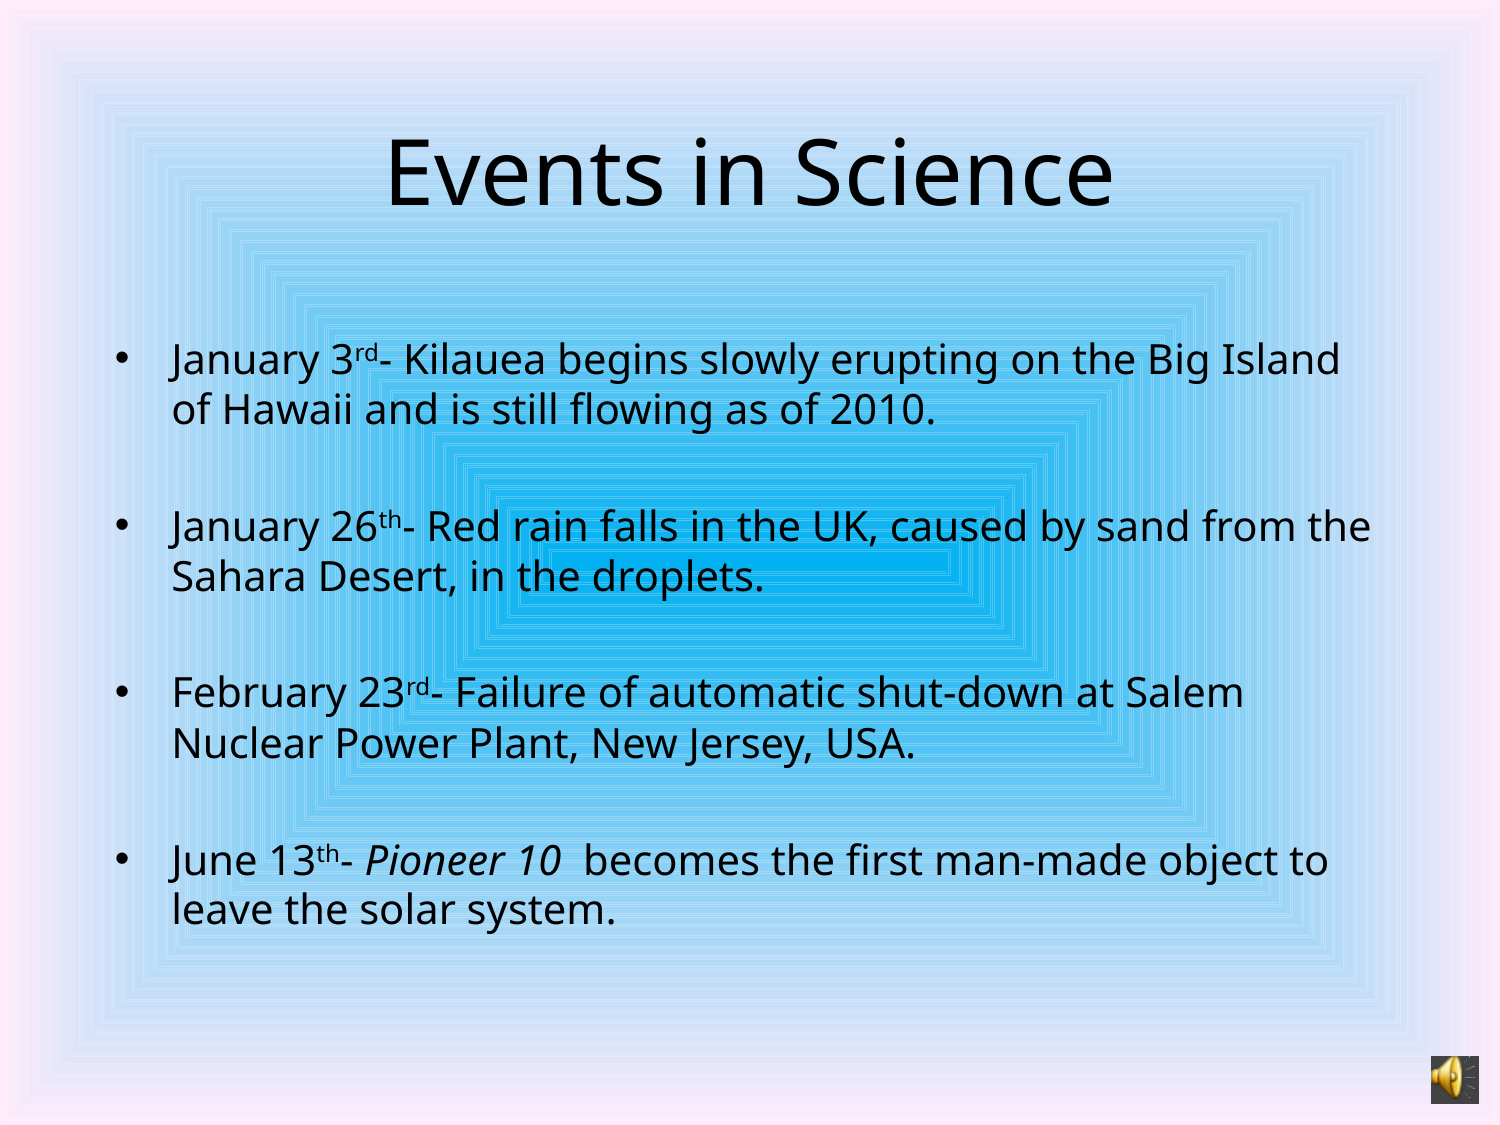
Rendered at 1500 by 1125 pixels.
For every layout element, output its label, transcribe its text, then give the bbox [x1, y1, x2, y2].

list January 3rd- Kilauea begins slowly erupting on the Big Island of Hawaii and is still flowing as of 2010. January 26th- Red rain falls in the UK, caused by sand from the Sahara Desert, in the droplets. February 23rd- Failure of automatic shut-down at Salem Nuclear Power Plant, New Jersey, USA. June 13th- Pioneer 10 becomes the first man-made object to leave the solar system. [99, 324, 1400, 1000]
picture [1429, 1054, 1481, 1106]
title Events in Science [75, 87, 1425, 250]
